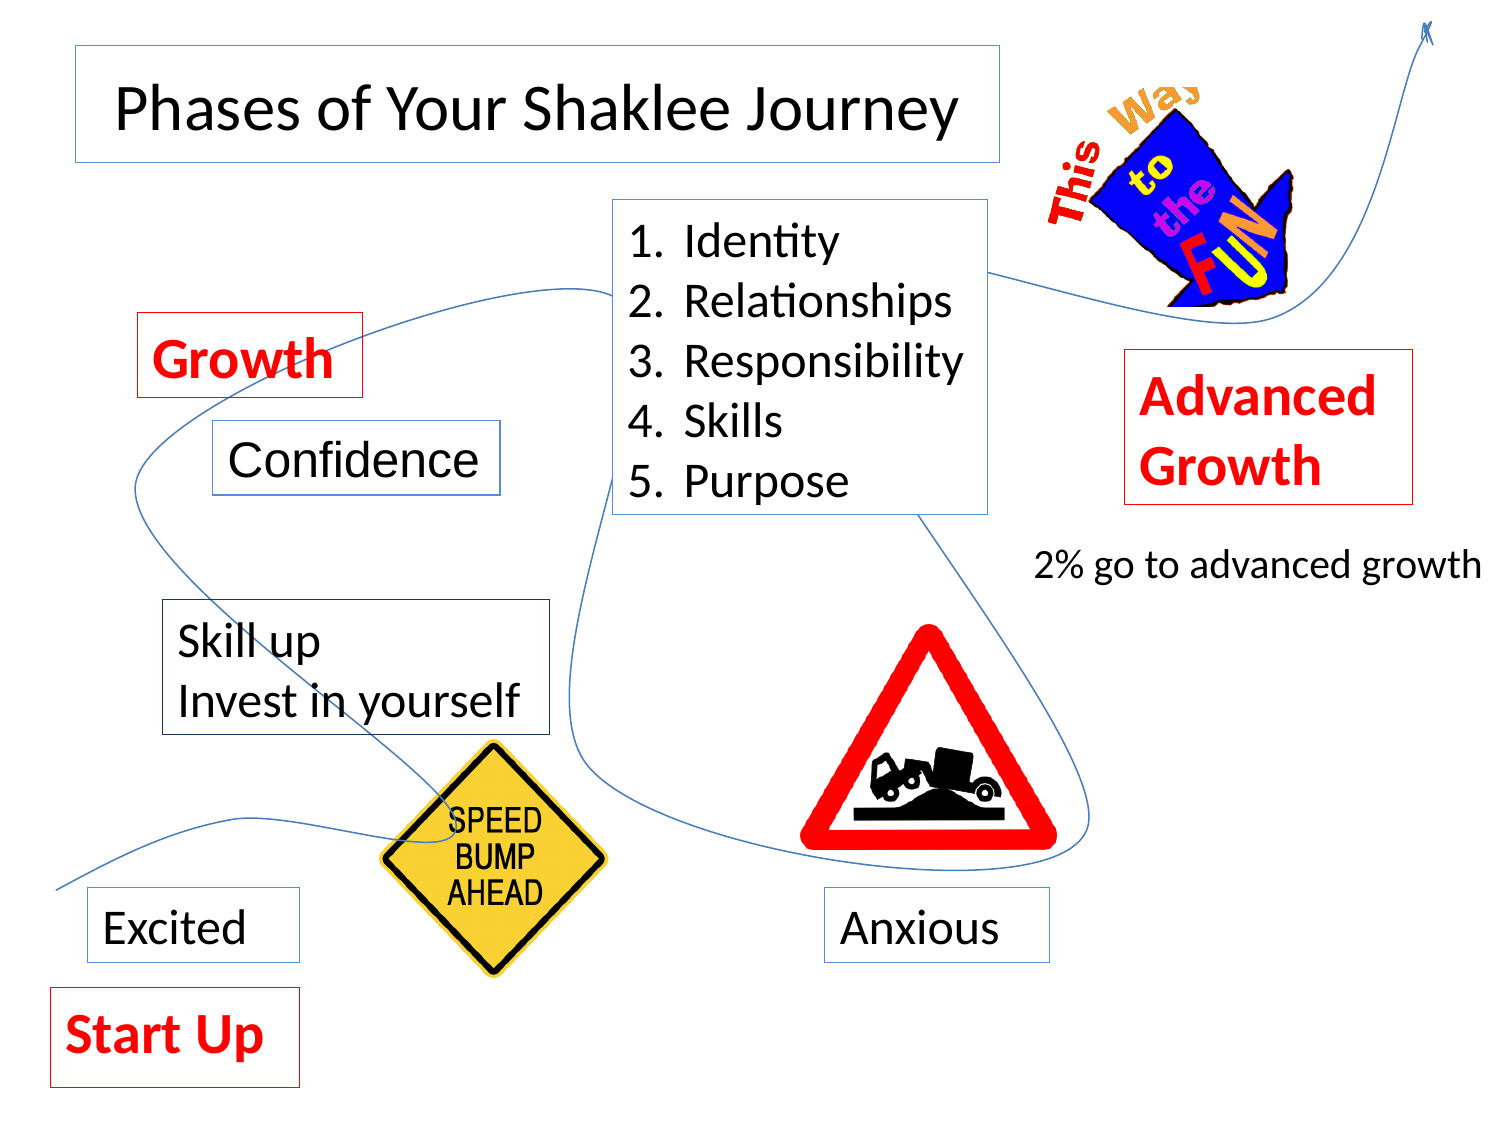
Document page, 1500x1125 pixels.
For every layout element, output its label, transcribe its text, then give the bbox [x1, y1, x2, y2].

text_box [1162, 316, 1280, 325]
text_box [816, 858, 1053, 872]
text_box [1321, 20, 1434, 287]
text_box [1054, 733, 1090, 858]
picture [799, 624, 1057, 850]
text_box Confidence [212, 420, 500, 496]
text_box [988, 271, 1030, 310]
picture [362, 724, 626, 988]
text_box [25, 0, 495, 215]
text_box Advanced Growth [1124, 349, 1413, 505]
picture [1035, 87, 1317, 308]
text_box [134, 288, 992, 855]
list Start Up [50, 987, 300, 1088]
text_box Anxious [824, 887, 1050, 963]
text_box Skill up Invest in yourself [162, 599, 550, 735]
text_box Identity Relationships Responsibility Skills Purpose [612, 199, 988, 515]
text_box Growth [137, 312, 363, 398]
text_box Excited [87, 887, 300, 963]
text_box [55, 735, 357, 892]
text_box 2% go to advanced growth [1018, 529, 1499, 595]
title Phases of Your Shaklee Journey [495, 45, 1000, 163]
